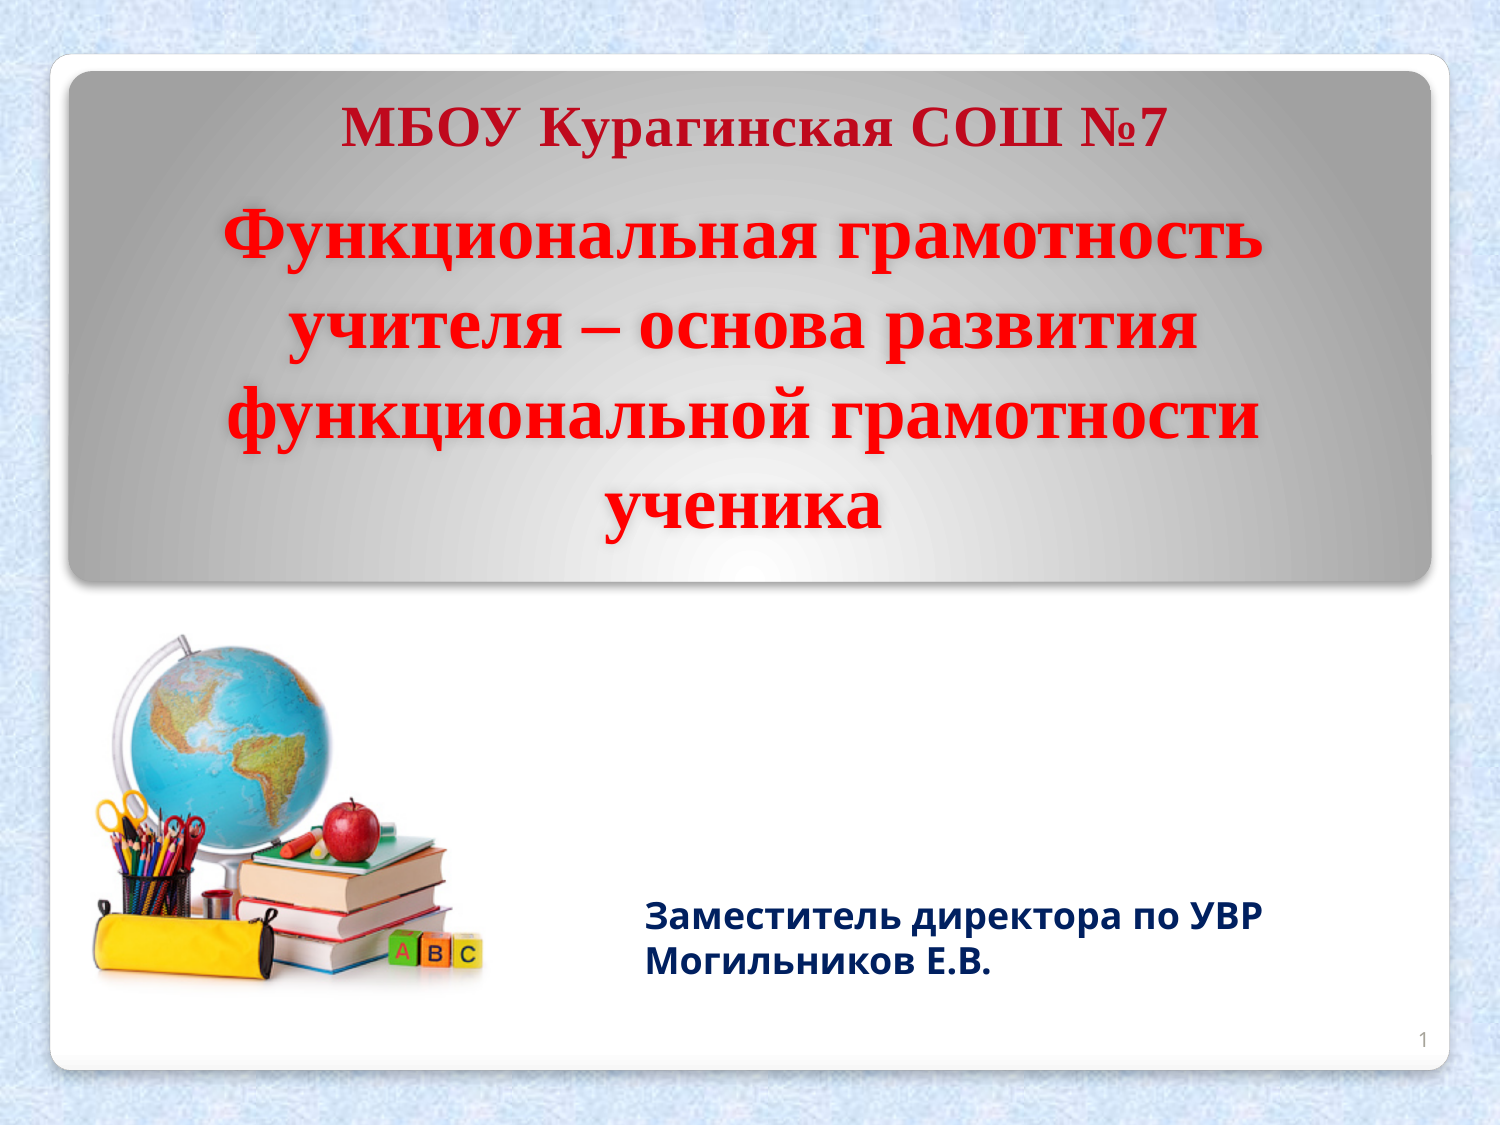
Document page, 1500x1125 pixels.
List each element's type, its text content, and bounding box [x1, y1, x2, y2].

title Функциональная грамотность учителя – основа развития функциональной грамотности ученика [100, 290, 1388, 551]
subtitle Заместитель директора по УВР Могильников Е.В. [608, 892, 1412, 1011]
slide_number 1 [1369, 1002, 1445, 1063]
text_box МБОУ Курагинская СОШ №7 [100, 81, 1412, 166]
picture [0, 0, 1500, 1125]
